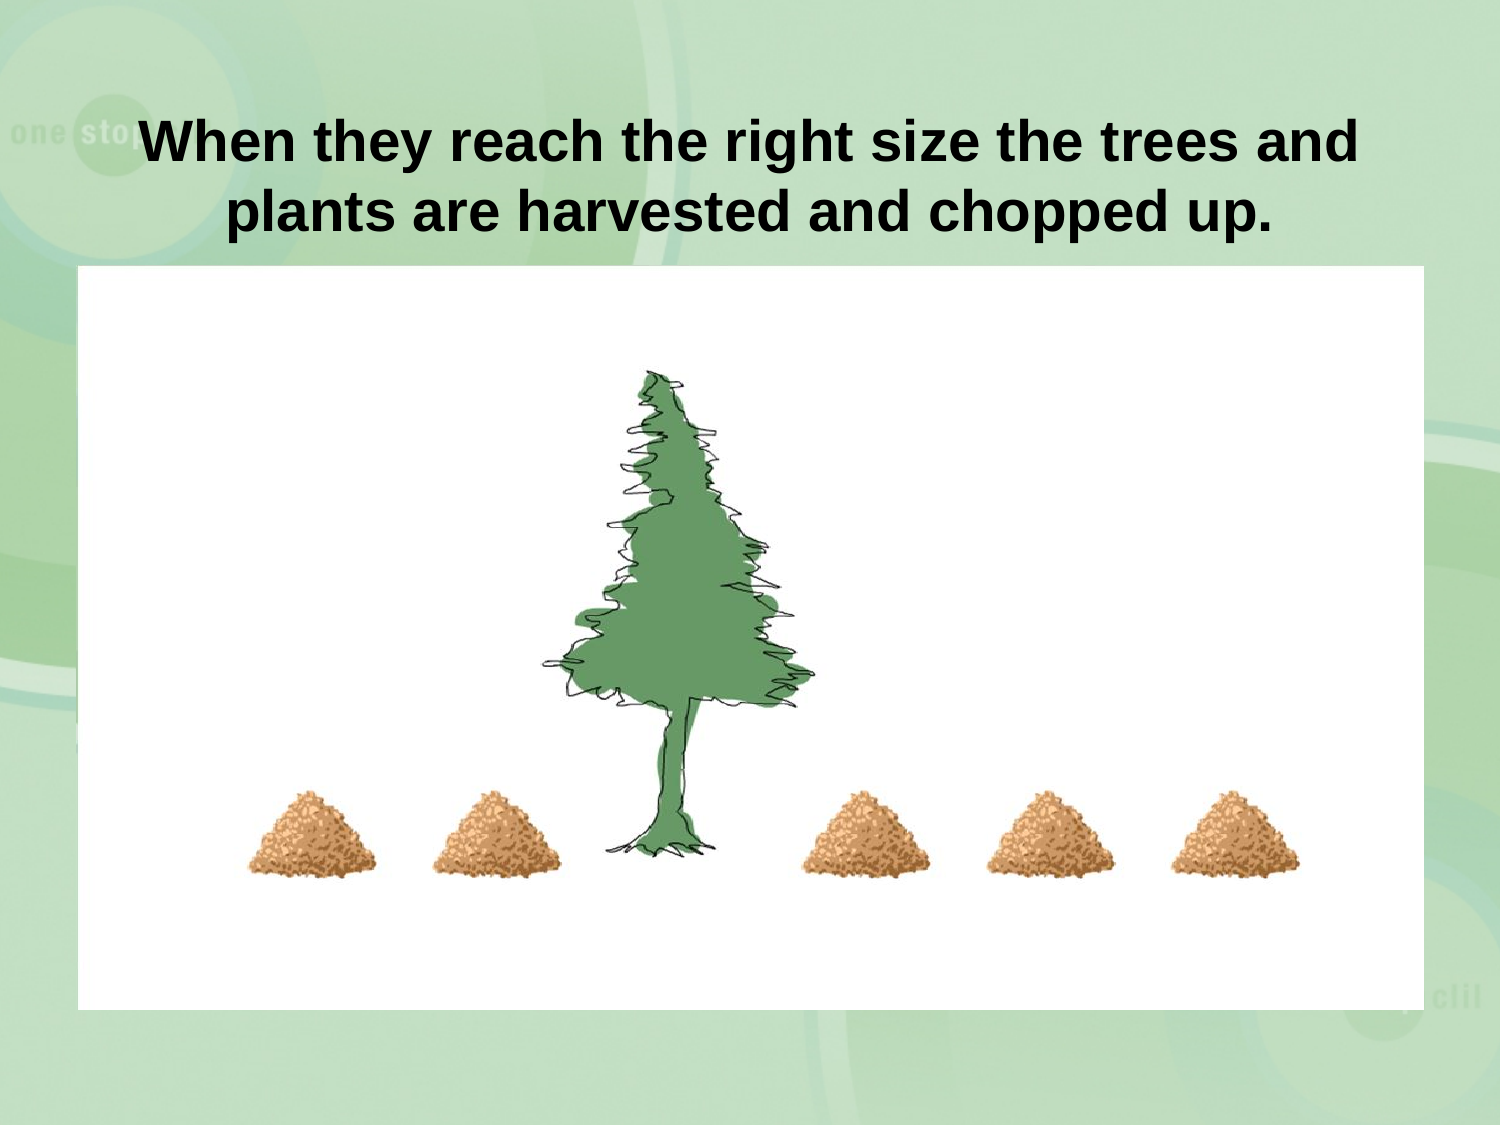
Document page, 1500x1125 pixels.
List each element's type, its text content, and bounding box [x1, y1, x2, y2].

picture [0, 0, 1500, 1125]
title When they reach the right size the trees and plants are harvested and chopped up. [75, 79, 1425, 267]
